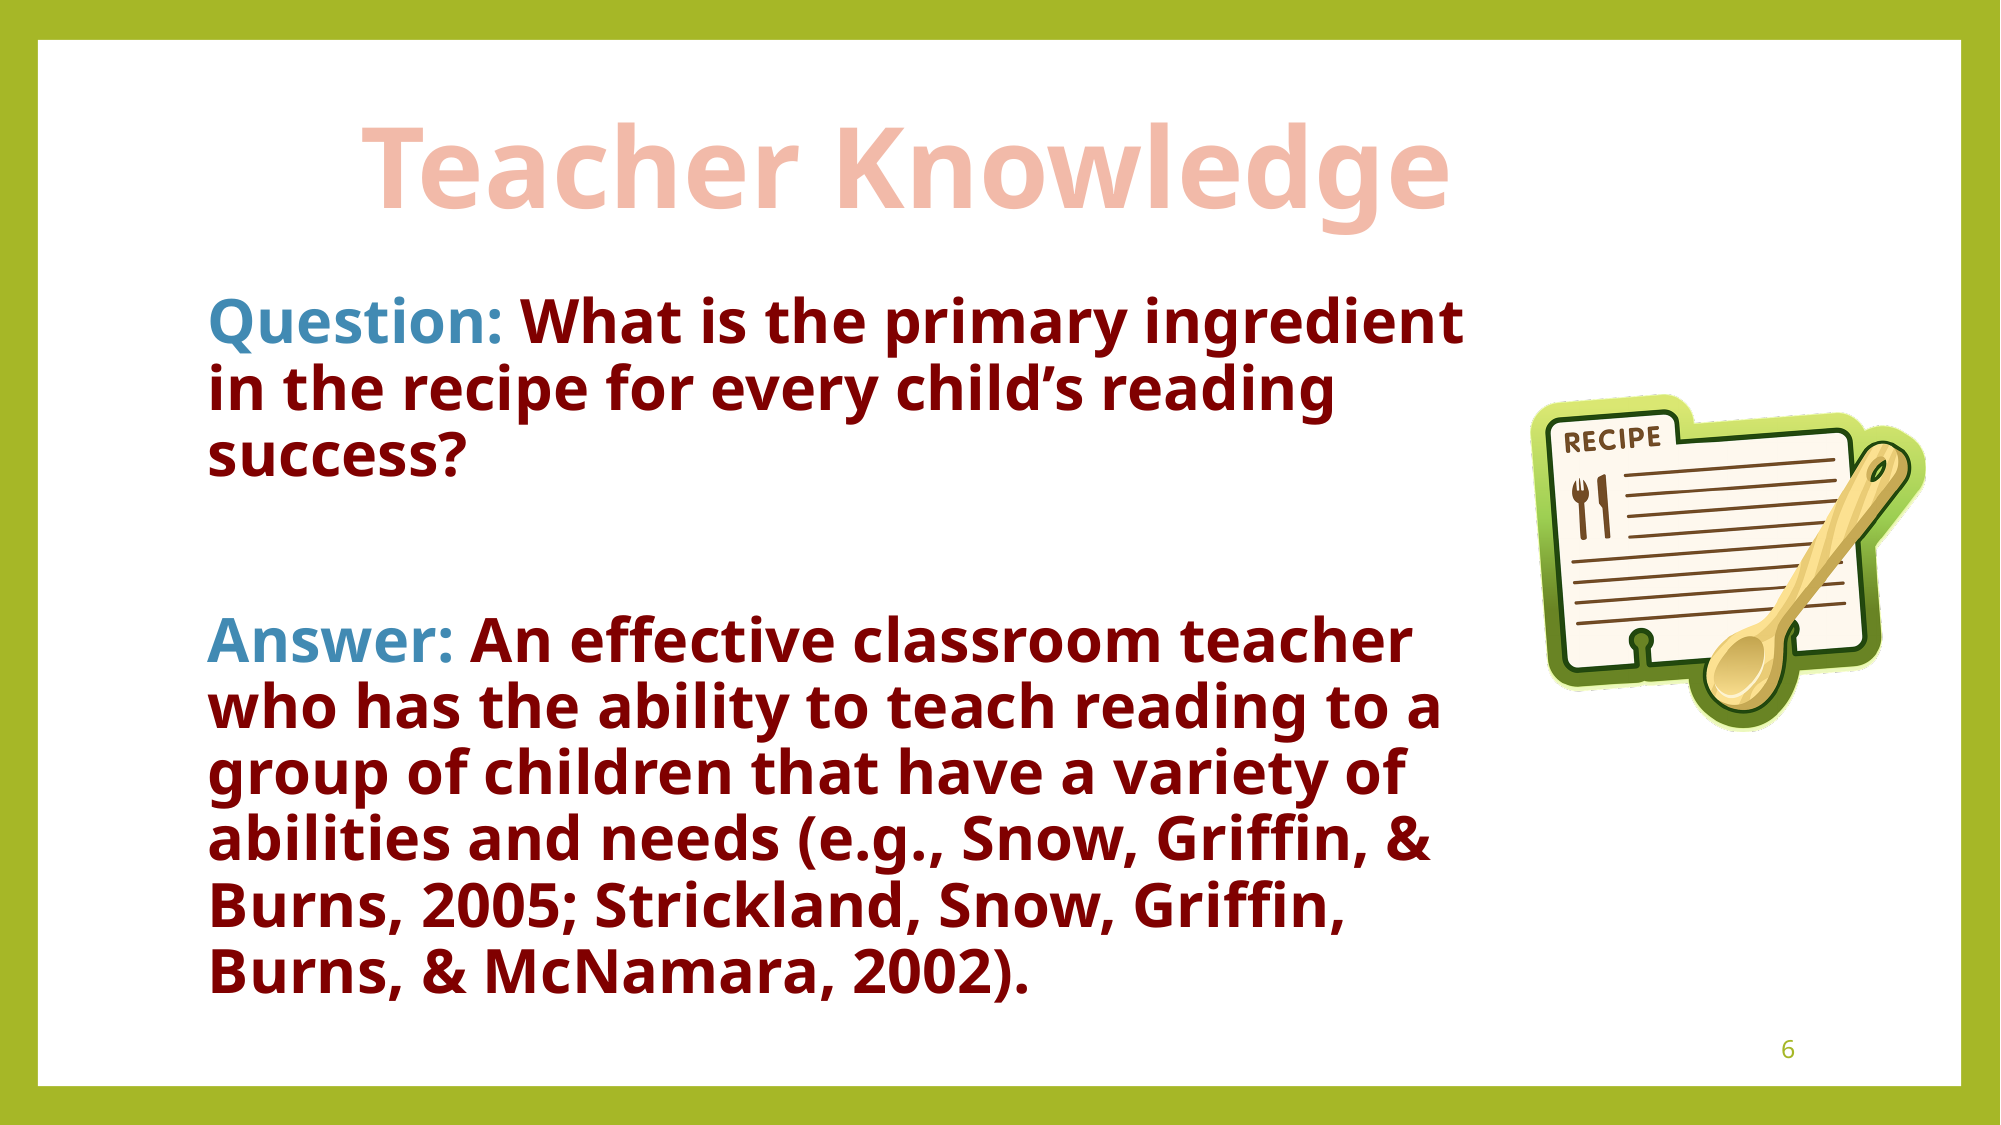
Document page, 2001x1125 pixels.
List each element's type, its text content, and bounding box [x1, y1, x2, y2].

slide_number 6 [1530, 1020, 1811, 1081]
list Question: What is the primary ingredient in the recipe for every child’s reading success? Answer: An effective classroom teacher who has the ability to teach reading to a group of children that have a variety of abilities and needs (e.g., Snow, Griffin, & Burns, 2005; Strickland, Snow, Griffin, Burns, & McNamara, 2002). [192, 283, 1531, 1021]
picture [1530, 394, 1926, 732]
text_box Teacher Knowledge [345, 88, 1468, 239]
